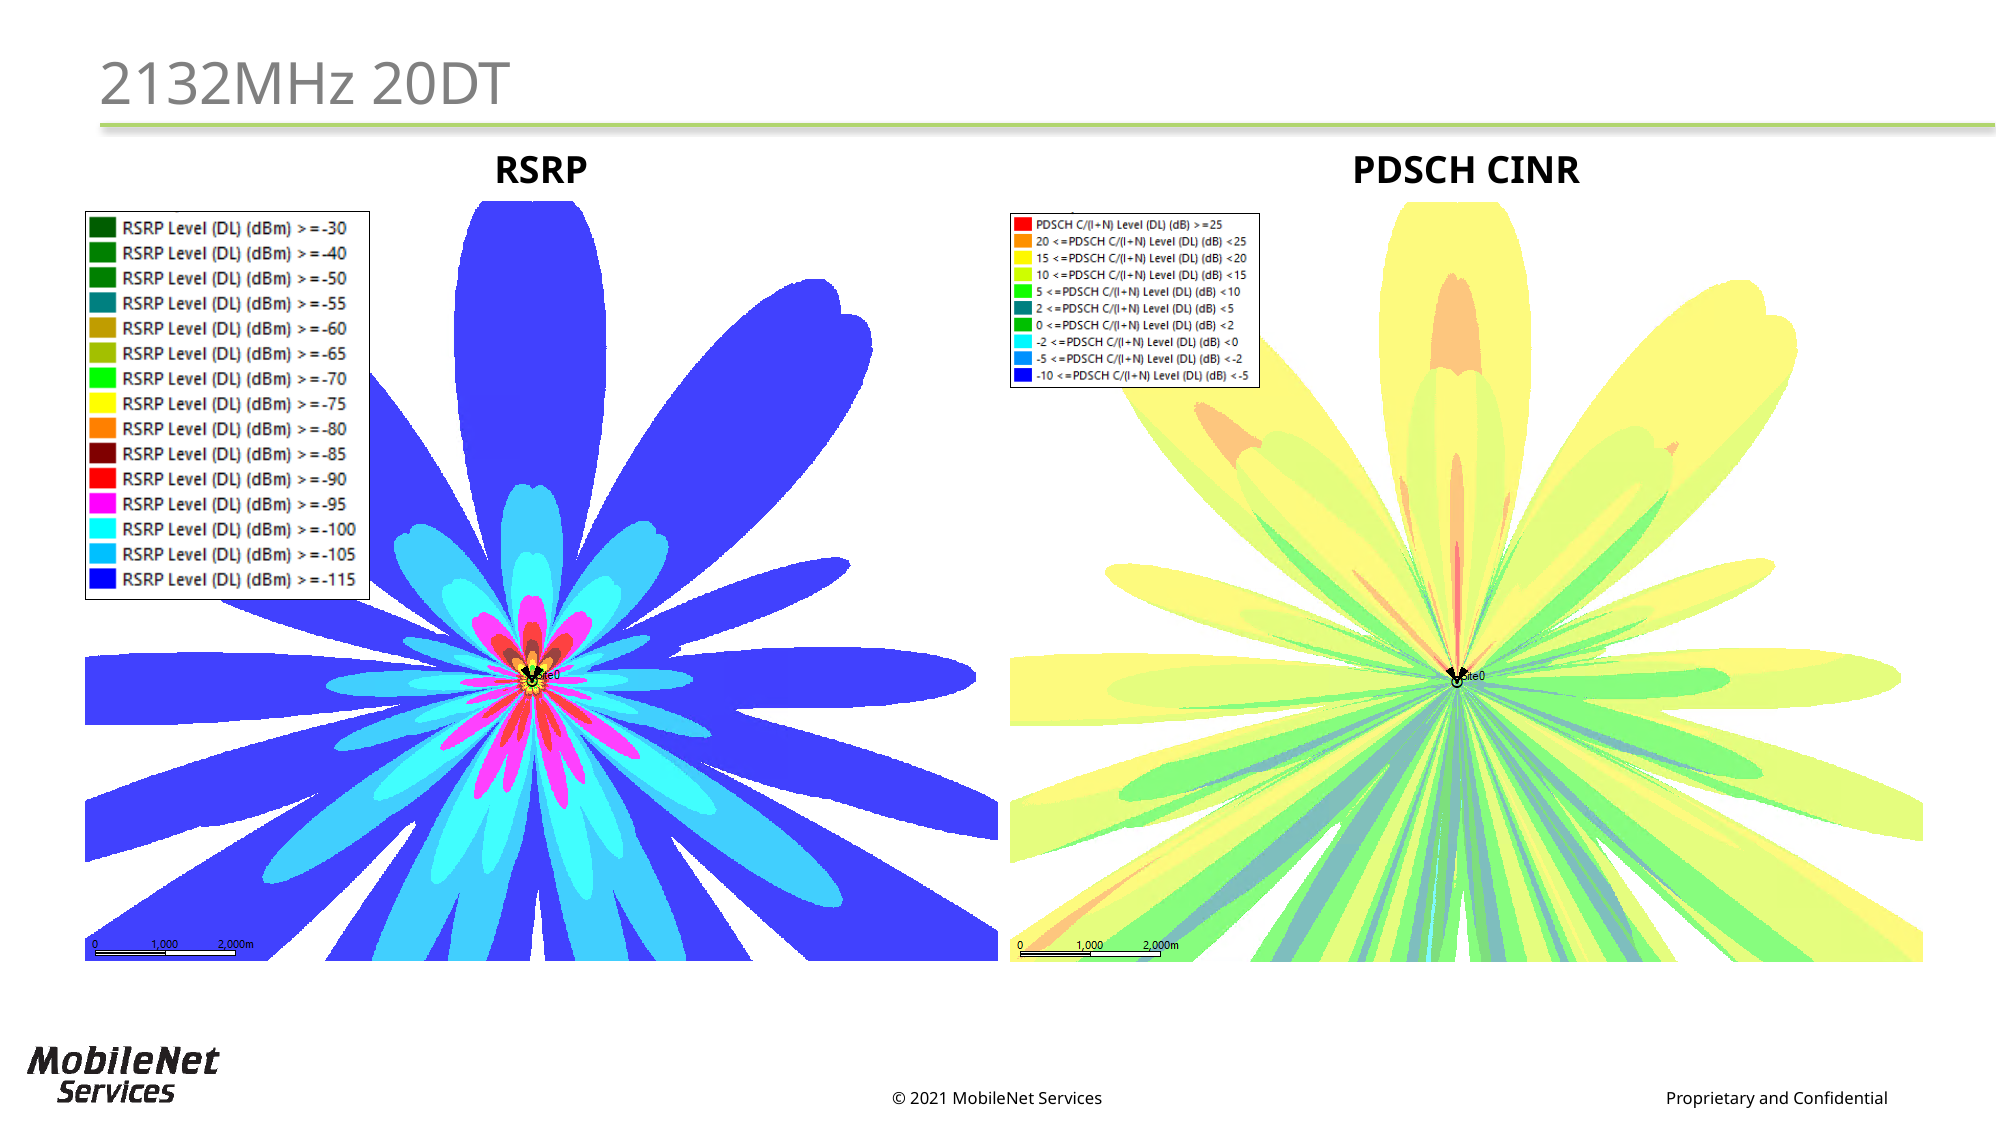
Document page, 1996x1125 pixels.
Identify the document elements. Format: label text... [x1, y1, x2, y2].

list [84, 201, 998, 962]
title 2132MHz 20DT [85, 0, 1881, 175]
text_box RSRP [479, 138, 603, 199]
picture [1009, 212, 1260, 389]
text_box PDSCH CINR [1337, 138, 1596, 199]
picture [84, 211, 370, 600]
picture [19, 1037, 226, 1113]
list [1009, 202, 1923, 963]
